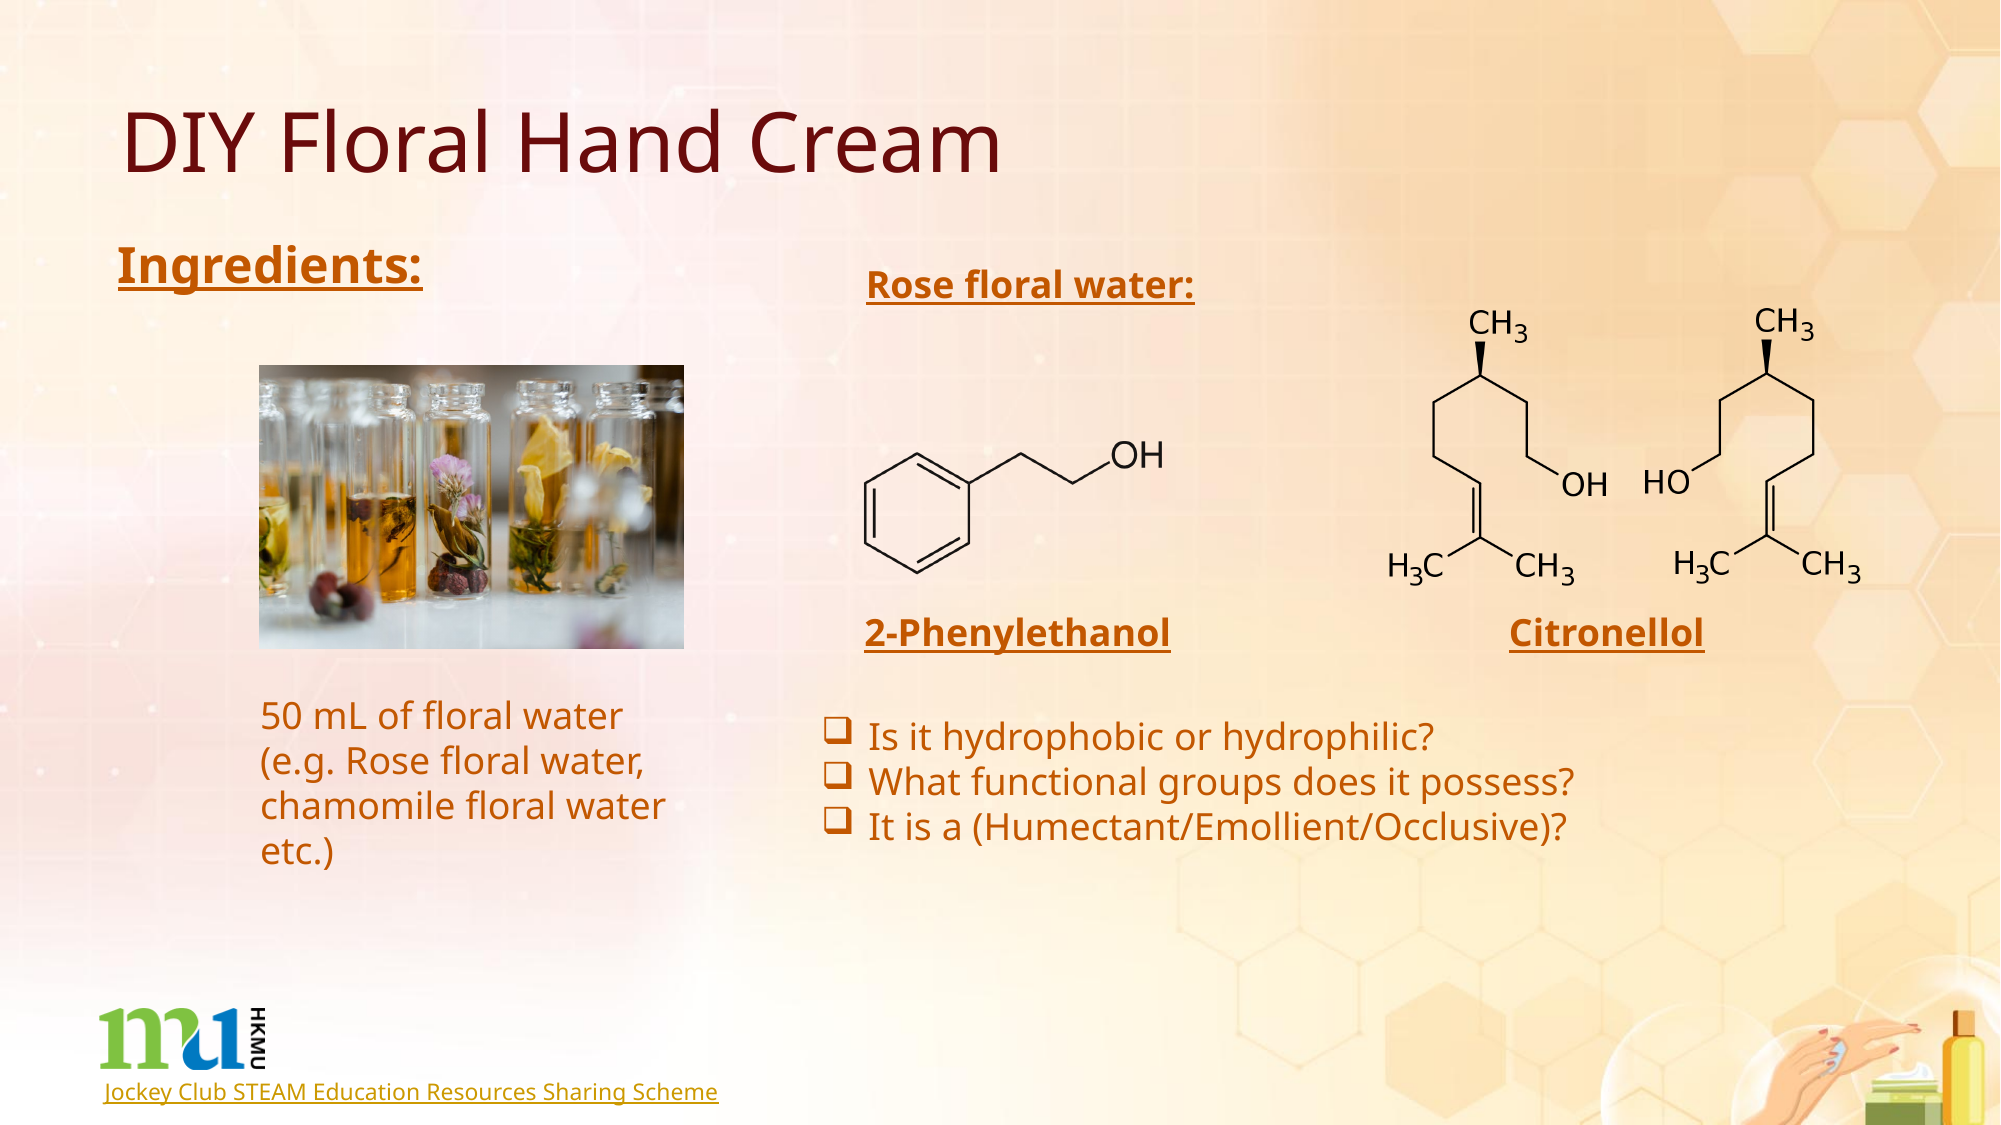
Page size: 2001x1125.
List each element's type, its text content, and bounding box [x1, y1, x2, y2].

picture [0, 0, 2001, 1125]
text_box 2-Phenylethanol [849, 602, 1187, 662]
text_box Is it hydrophobic or hydrophilic? What functional groups does it possess? It is a (Humectant/Emollient/Occlusive)? [806, 706, 1591, 856]
text_box 50 mL of floral water (e.g. Rose floral water, chamomile floral water etc.) [245, 684, 746, 925]
text_box Rose floral water: [851, 254, 1210, 314]
title DIY Floral Hand Cream [99, 45, 1900, 233]
text_box Citronellol [1494, 602, 1720, 662]
text_box Ingredients: [103, 225, 438, 301]
